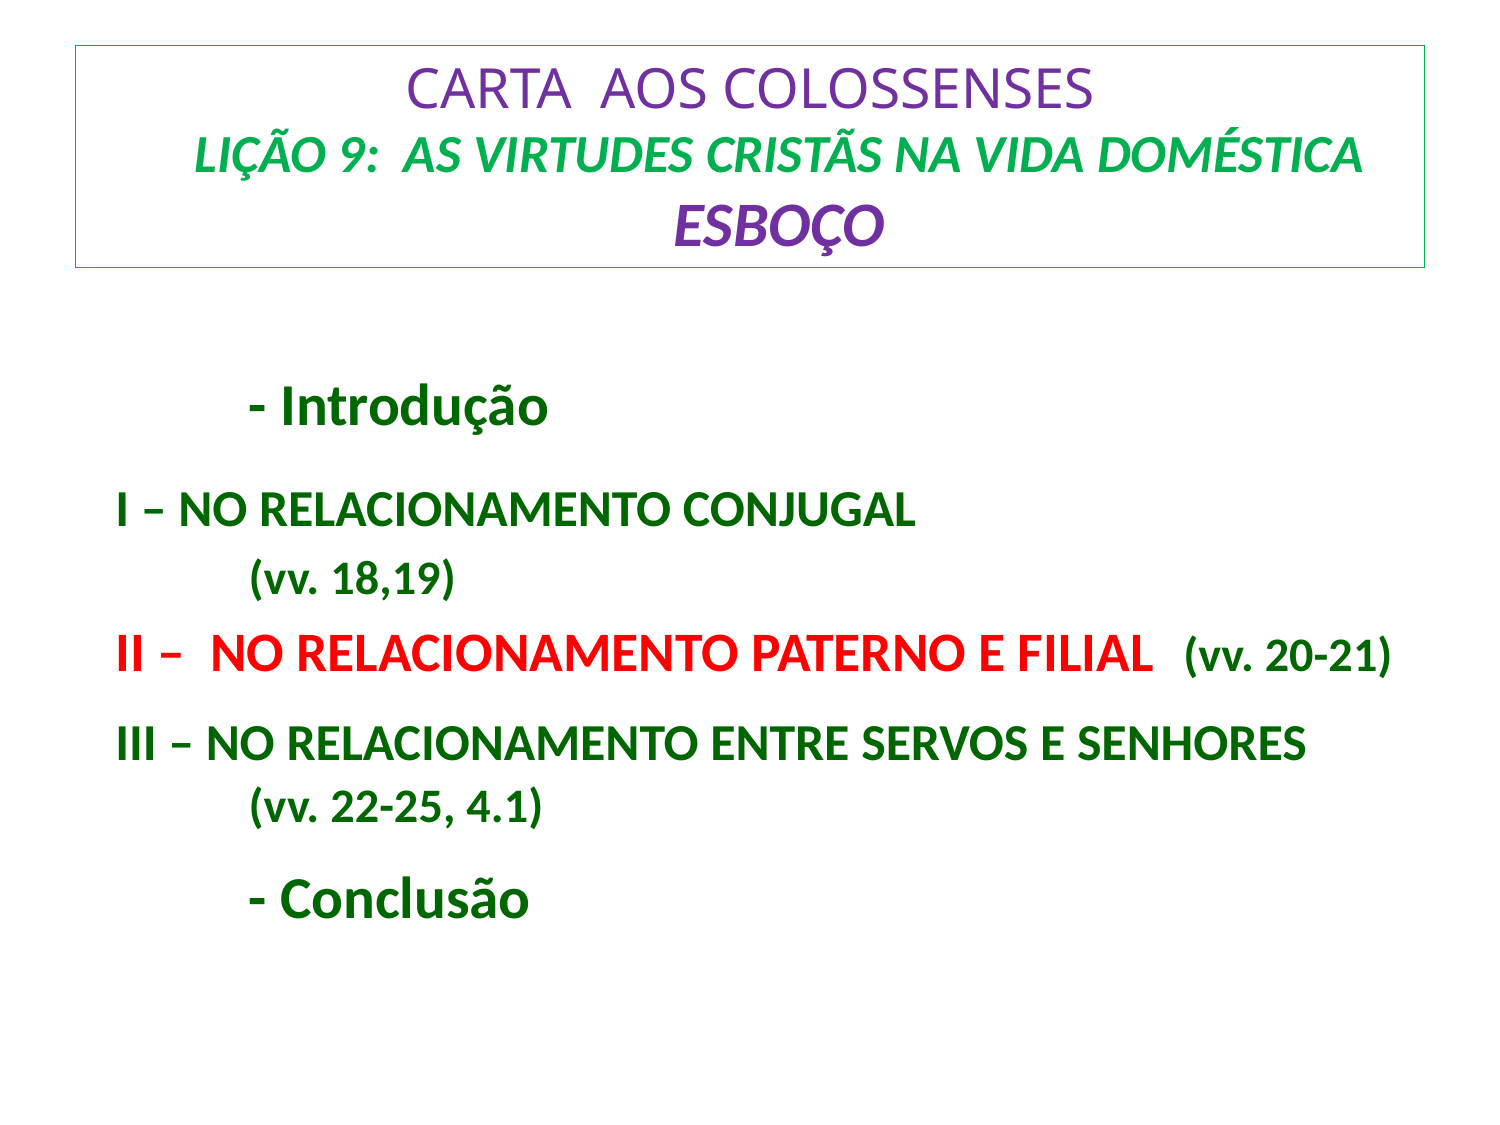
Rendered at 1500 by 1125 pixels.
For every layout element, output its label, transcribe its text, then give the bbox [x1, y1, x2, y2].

title CARTA AOS COLOSSENSES LIÇÃO 9: AS VIRTUDES CRISTÃS NA VIDA DOMÉSTICA ESBOÇO [75, 45, 1425, 268]
list - Introdução I – NO RELACIONAMENTO CONJUGAL (vv. 18,19) II – NO RELACIONAMENTO PATERNO E FILIAL (vv. 20-21) III – NO RELACIONAMENTO ENTRE SERVOS E SENHORES (vv. 22-25, 4.1) - Conclusão [100, 314, 1424, 975]
